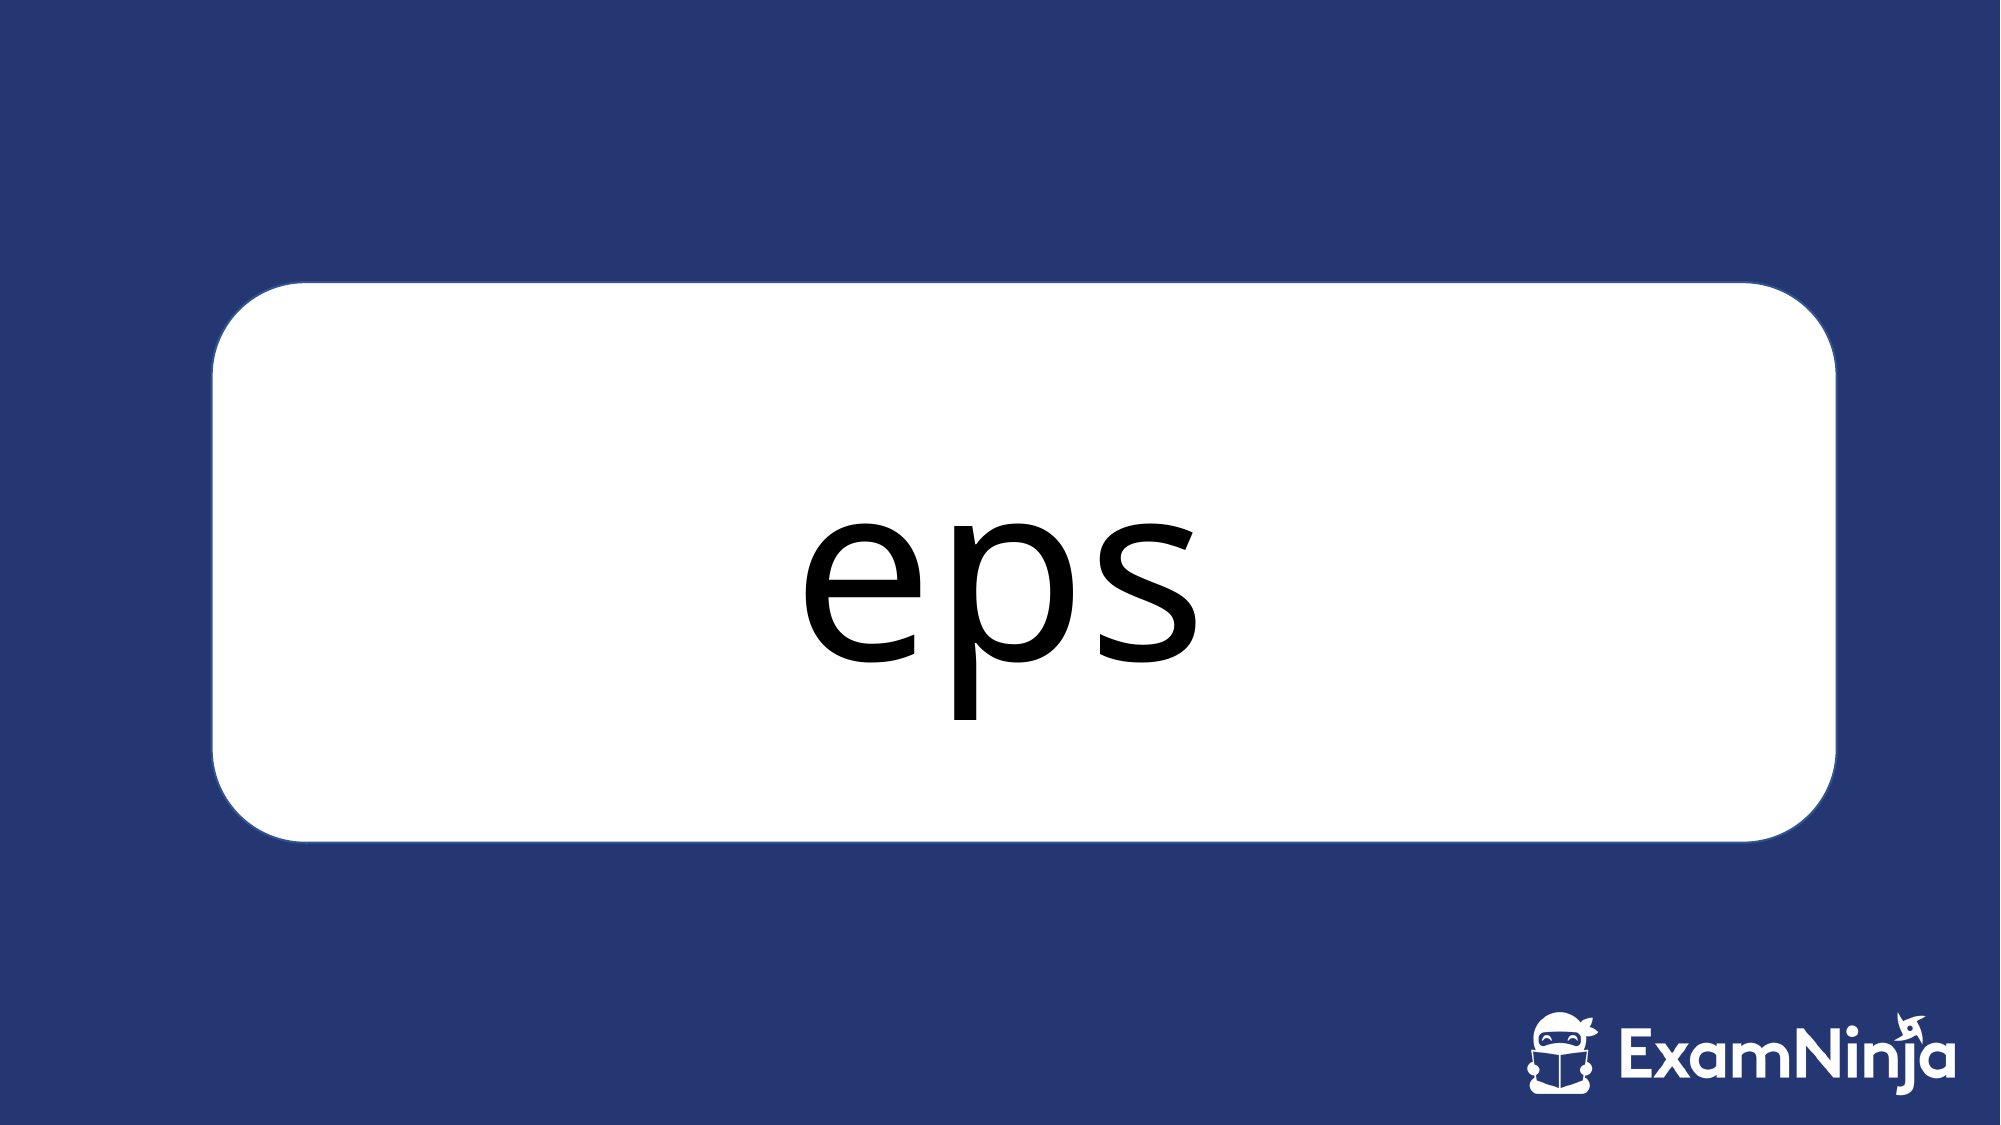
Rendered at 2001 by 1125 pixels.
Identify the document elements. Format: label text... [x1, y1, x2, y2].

text_box [210, 281, 1838, 403]
text_box [210, 719, 1838, 844]
text_box eps [143, 403, 1857, 719]
picture [1501, 1003, 1979, 1102]
